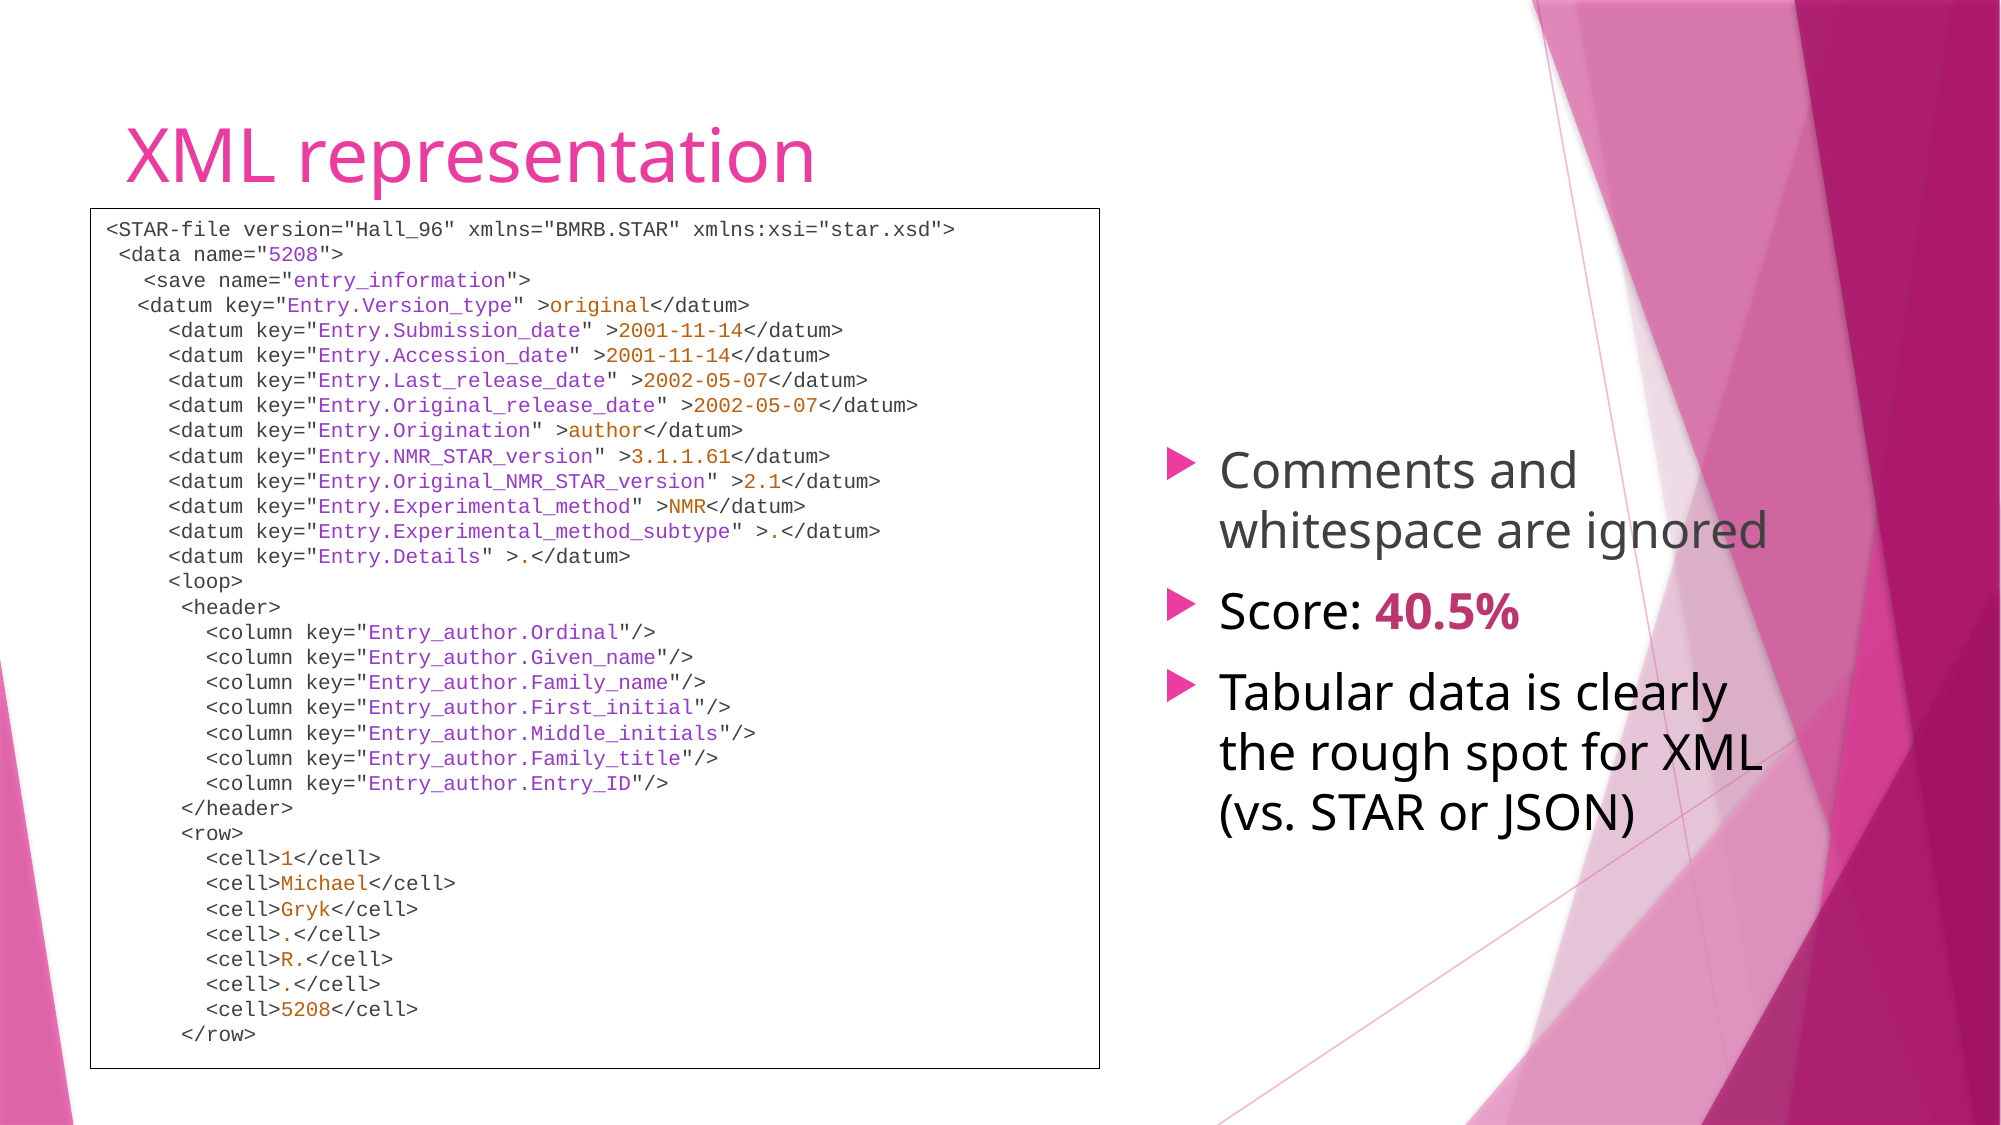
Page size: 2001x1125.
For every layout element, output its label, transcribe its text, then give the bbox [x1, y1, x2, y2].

title XML representation [111, 99, 1522, 317]
list Comments and whitespace are ignored Score: 40.5% Tabular data is clearly the rough spot for XML (vs. STAR or JSON) [1148, 431, 1821, 954]
text_box <STAR-file version="Hall_96" xmlns="BMRB.STAR" xmlns:xsi="star.xsd"> <data name="5208"> <save name="entry_information"> <datum key="Entry.Version_type" >original</datum> <datum key="Entry.Submission_date" >2001-11-14</datum> <datum key="Entry.Accession_date" >2001-11-14</datum> <datum key="Entry.Last_release_date" >2002-05-07</datum> <datum key="Entry.Original_release_date" >2002-05-07</datum> <datum key="Entry.Origination" >author</datum> <datum key="Entry.NMR_STAR_version" >3.1.1.61</datum> <datum key="Entry.Original_NMR_STAR_version" >2.1</datum> <datum key="Entry.Experimental_method" >NMR</datum> <datum key="Entry.Experimental_method_subtype" >.</datum> <datum key="Entry.Details" >.</datum> <loop> <header> <column key="Entry_author.Ordinal"/> <column key="Entry_author.Given_name"/> <column key="Entry_author.Family_name"/> <column key="Entry_author.First_initial"/> <column key="Entry_author.Middle_initials"/> <column key="Entry_author.Family_title"/> <column key="Entry_author.Entry_ID"/> </header> <row> <cell>1</cell> <cell>Michael</cell> <cell>Gryk</cell> <cell>.</cell> <cell>R.</cell> <cell>.</cell> <cell>5208</cell> </row> [90, 208, 1100, 1069]
